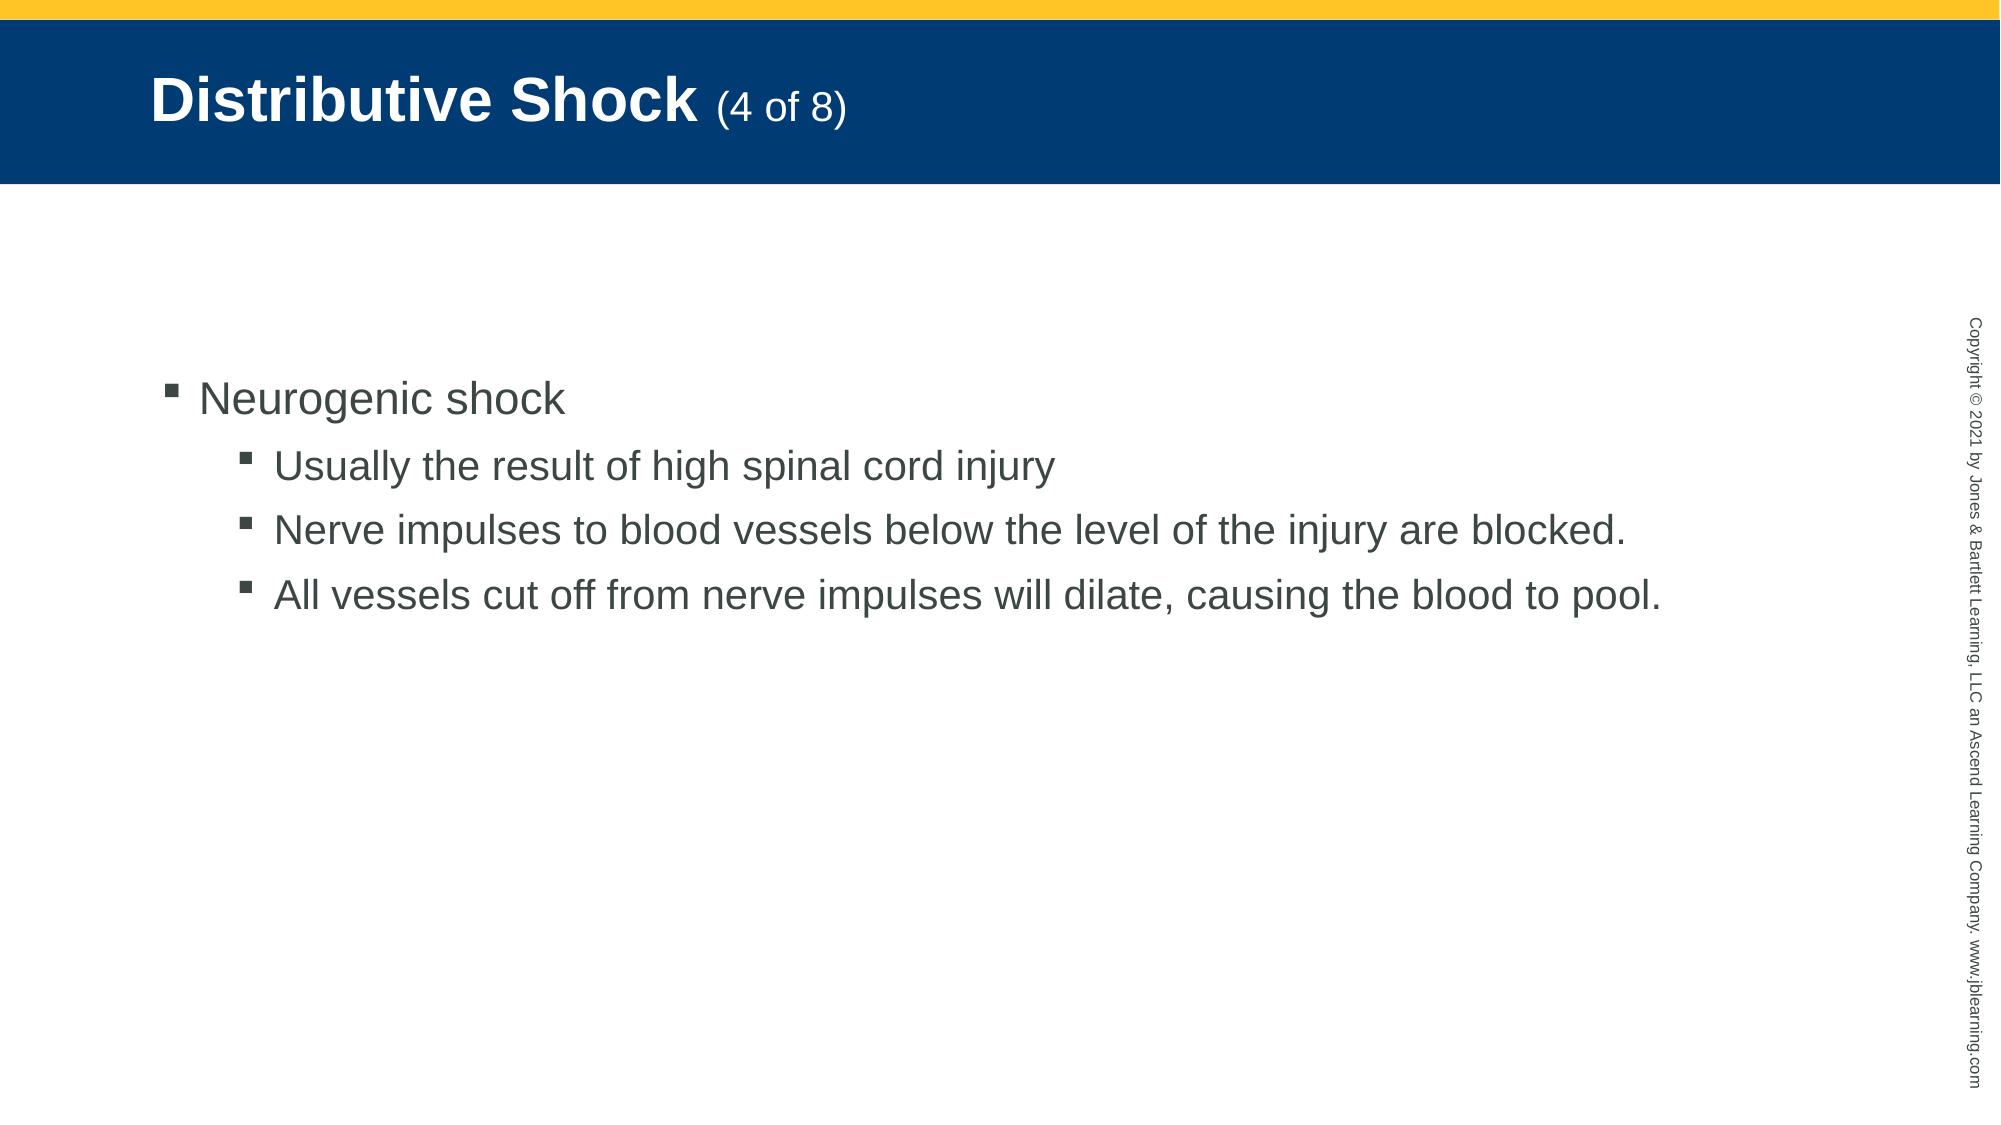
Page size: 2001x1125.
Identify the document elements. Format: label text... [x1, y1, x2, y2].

list Neurogenic shock Usually the result of high spinal cord injury Nerve impulses to blood vessels below the level of the injury are blocked. All vessels cut off from nerve impulses will dilate, causing the blood to pool. [146, 361, 1859, 1016]
title Distributive Shock (4 of 8) [0, 19, 2000, 185]
